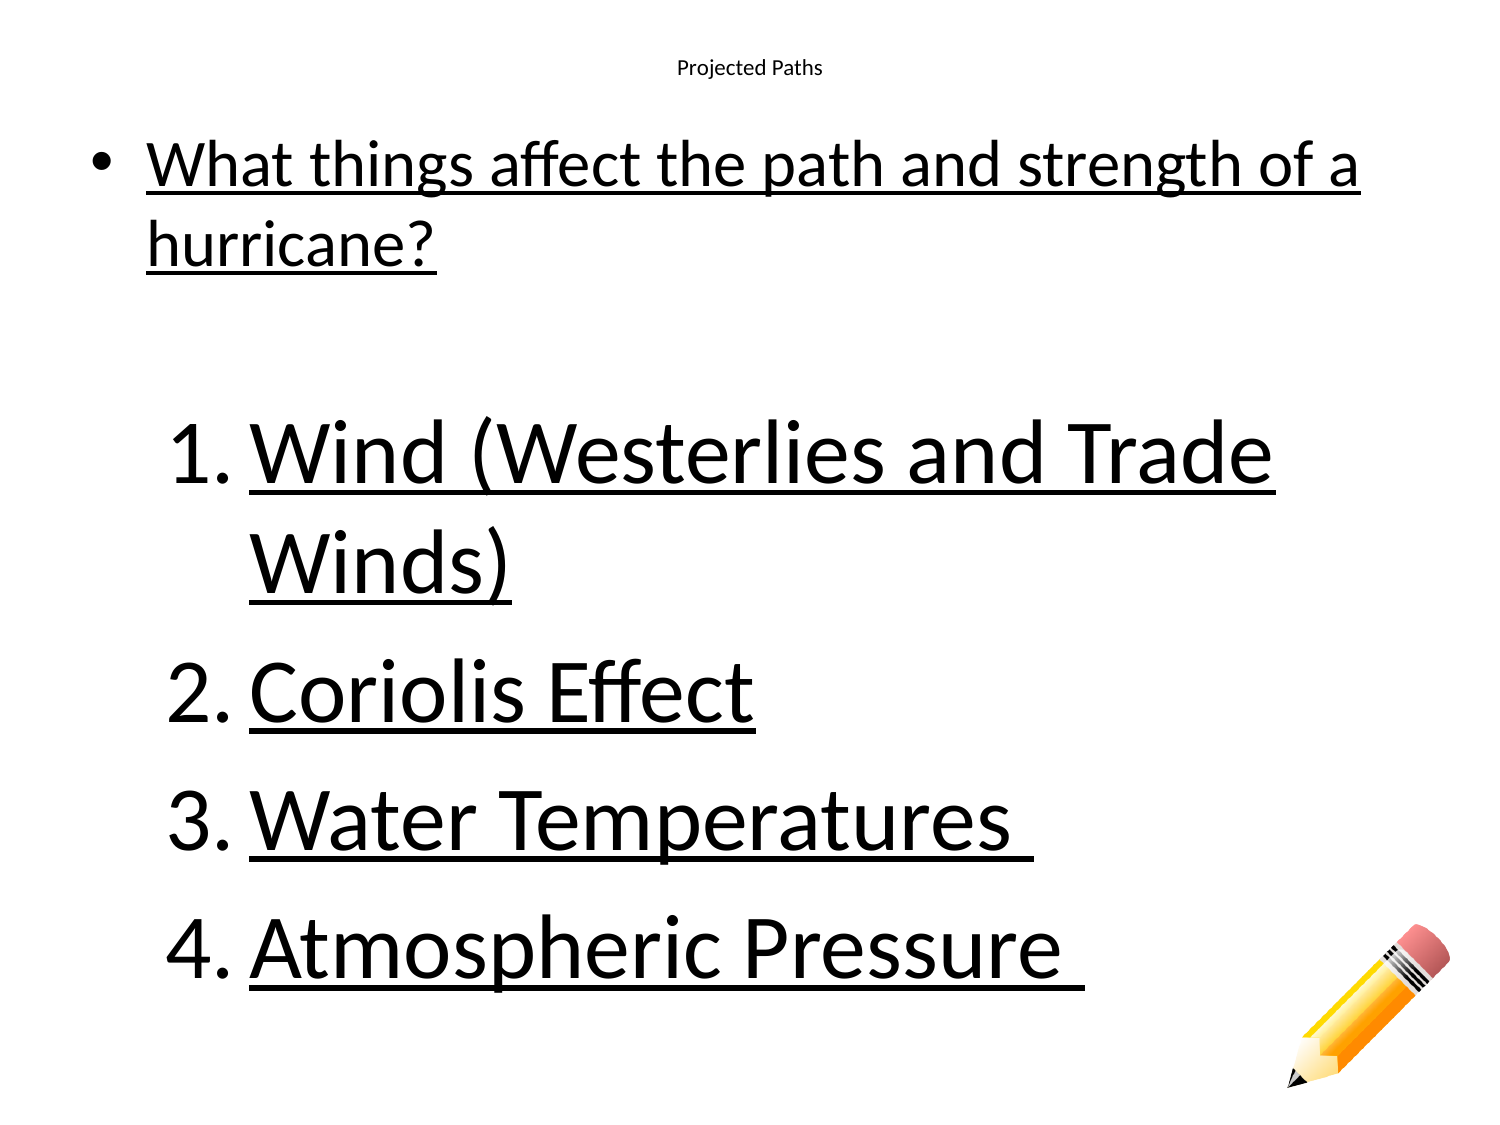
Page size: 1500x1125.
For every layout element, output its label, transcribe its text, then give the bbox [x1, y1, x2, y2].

title Projected Paths [75, 45, 1425, 88]
picture [1287, 924, 1451, 1088]
list What things affect the path and strength of a hurricane? Wind (Westerlies and Trade Winds) Coriolis Effect Water Temperatures Atmospheric Pressure [75, 112, 1425, 1005]
